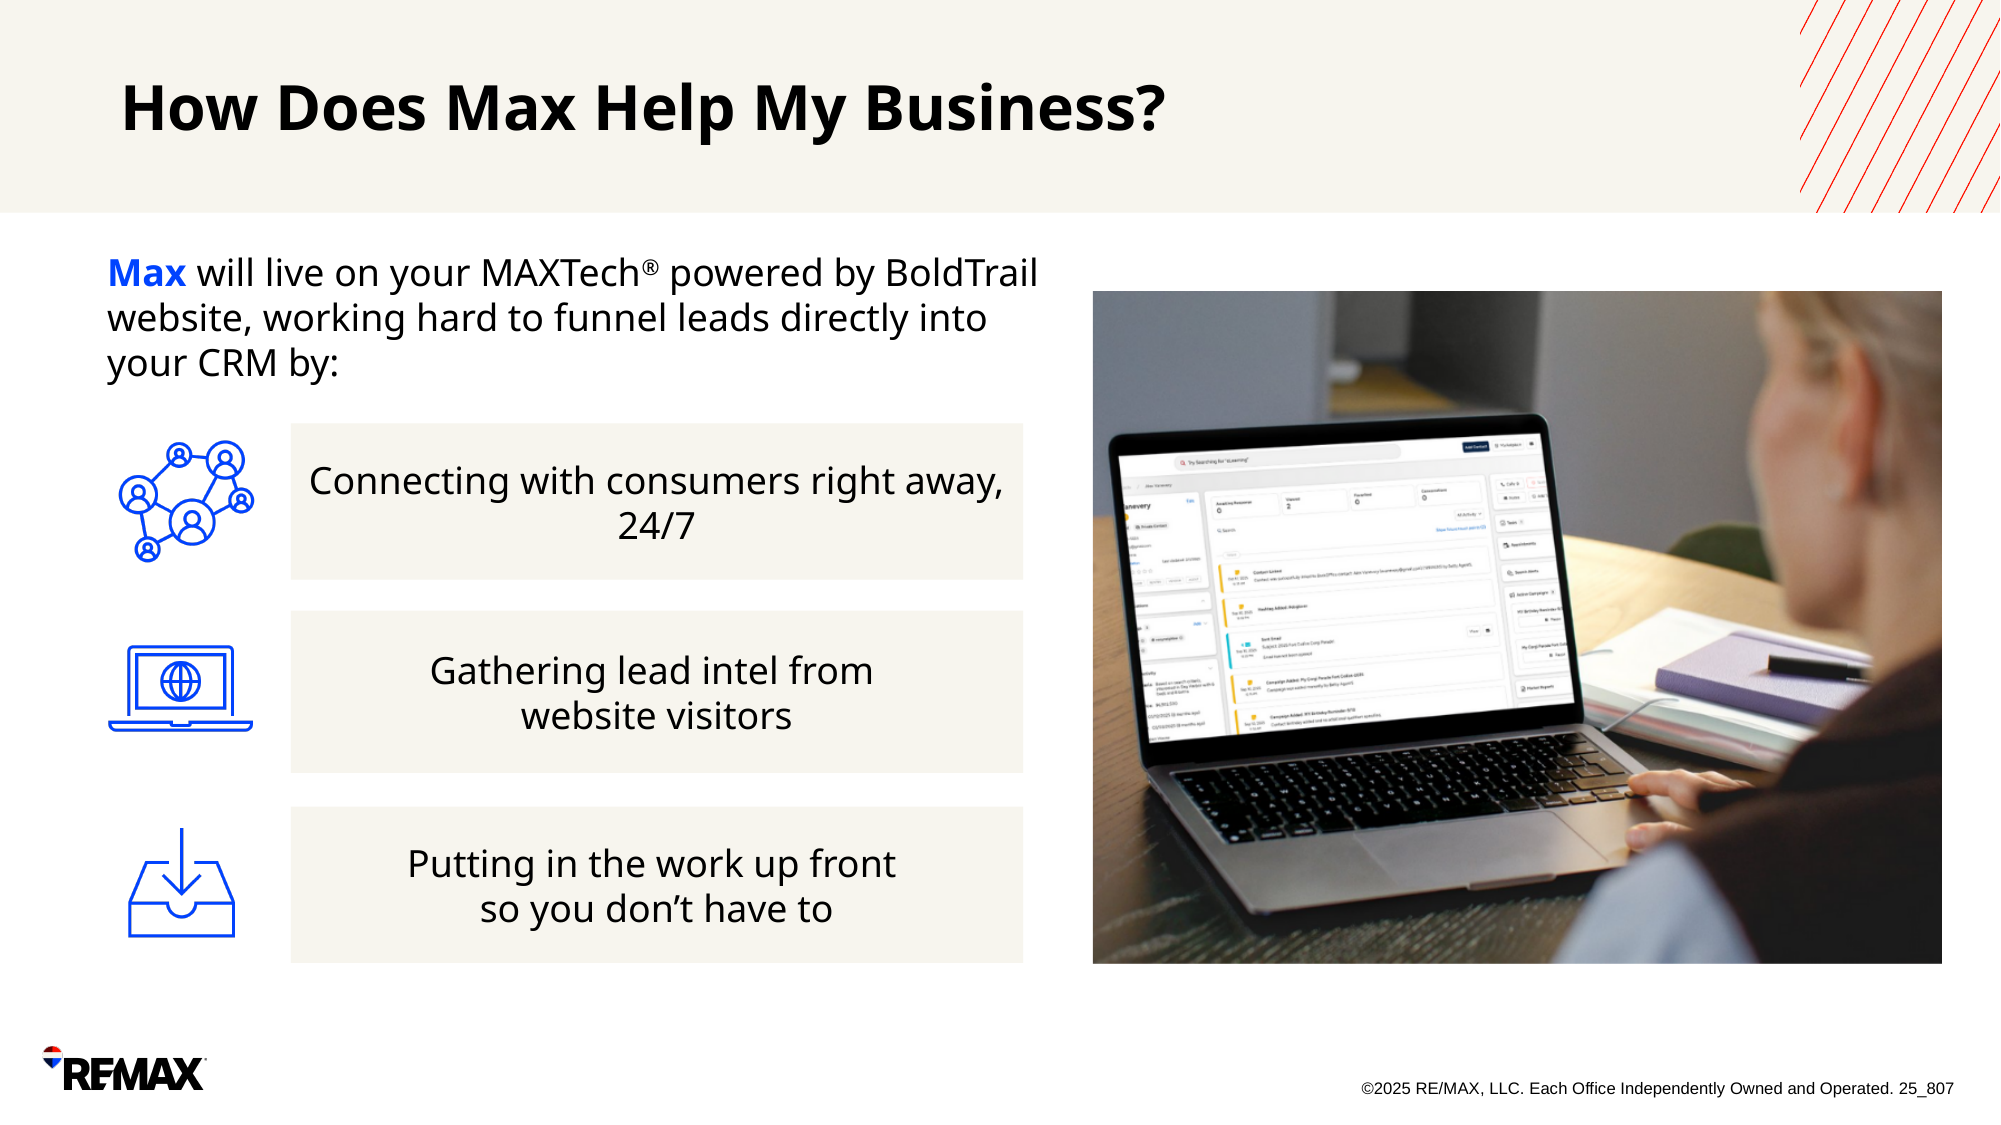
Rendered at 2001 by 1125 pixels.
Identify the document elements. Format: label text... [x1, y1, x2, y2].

picture [1800, 0, 2000, 213]
text_box Connecting with consumers right away, 24/7 [289, 422, 1025, 581]
text_box Max will live on your MAXTech® powered by BoldTrail website, working hard to funnel leads directly into your CRM by: [92, 241, 1093, 391]
picture [111, 426, 263, 578]
picture [1092, 290, 1943, 966]
title How Does Max Help My Business? [105, 36, 1775, 185]
picture [105, 805, 257, 957]
text_box Putting in the work up front so you don’t have to [289, 805, 1025, 965]
picture [104, 612, 256, 764]
text_box ©2025 RE/MAX, LLC. Each Office Independently Owned and Operated. 25_807 [1346, 1070, 2000, 1106]
text_box Gathering lead intel from website visitors [289, 609, 1025, 774]
picture [40, 1044, 209, 1091]
